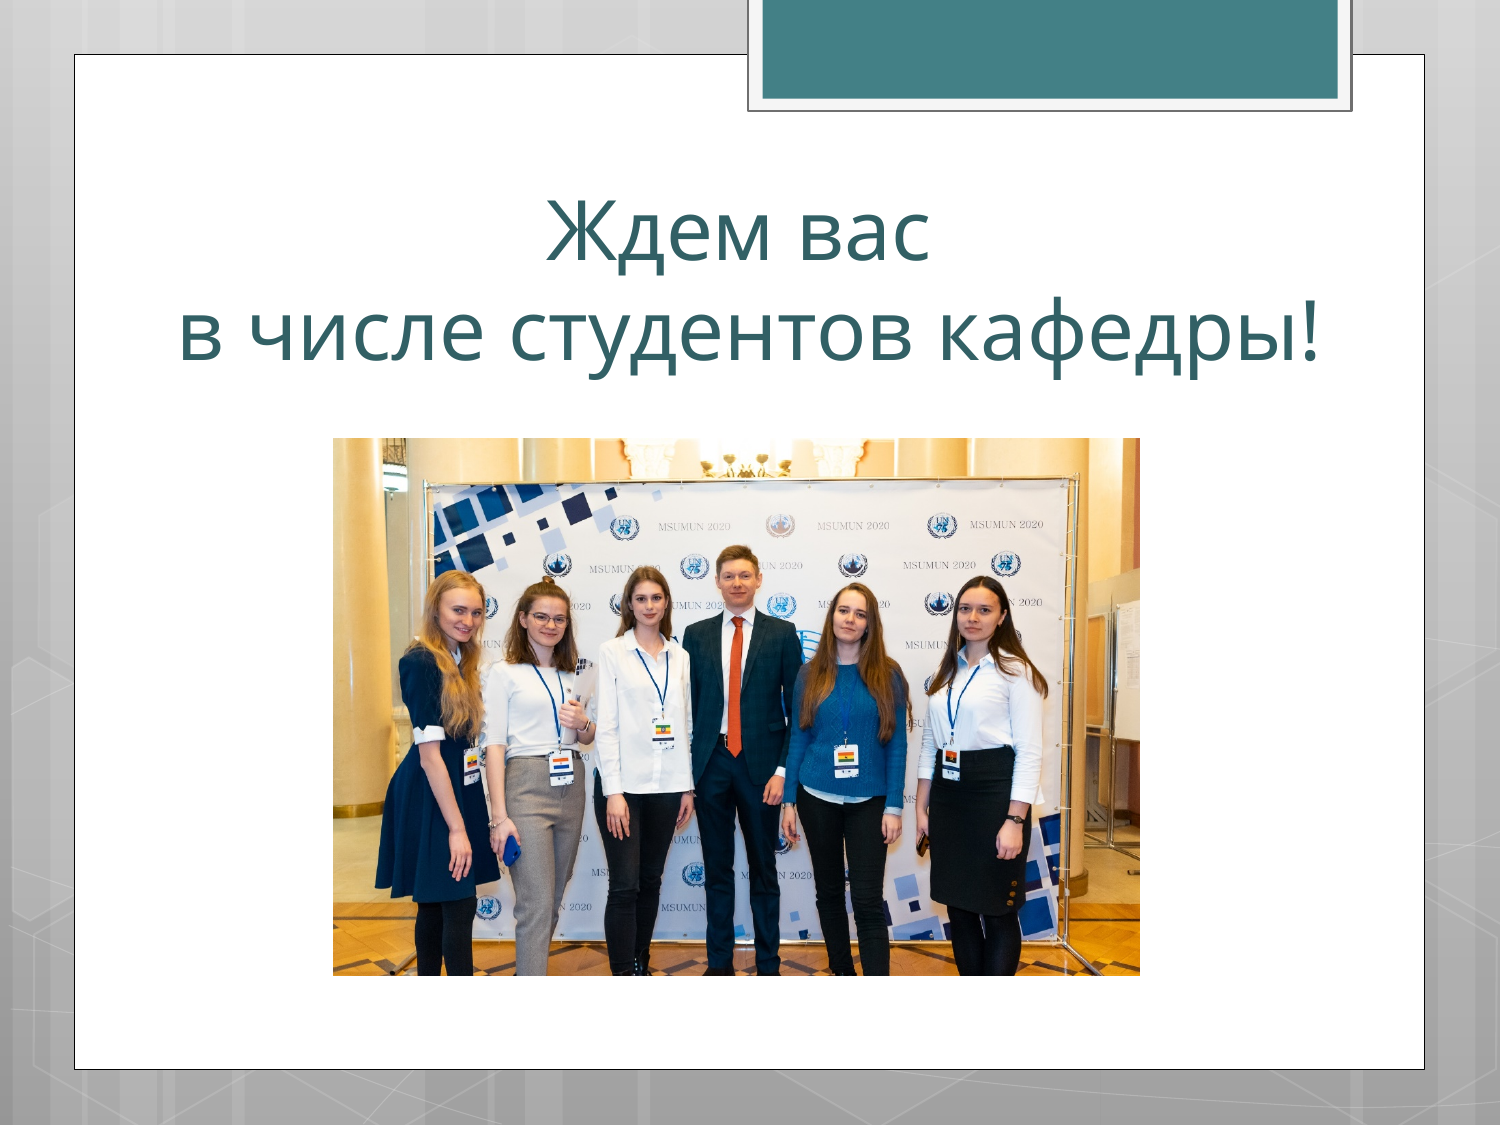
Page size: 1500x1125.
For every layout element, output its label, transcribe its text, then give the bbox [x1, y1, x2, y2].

picture [333, 438, 1141, 977]
title Ждем вас в числе студентов кафедры! [159, 160, 1341, 385]
